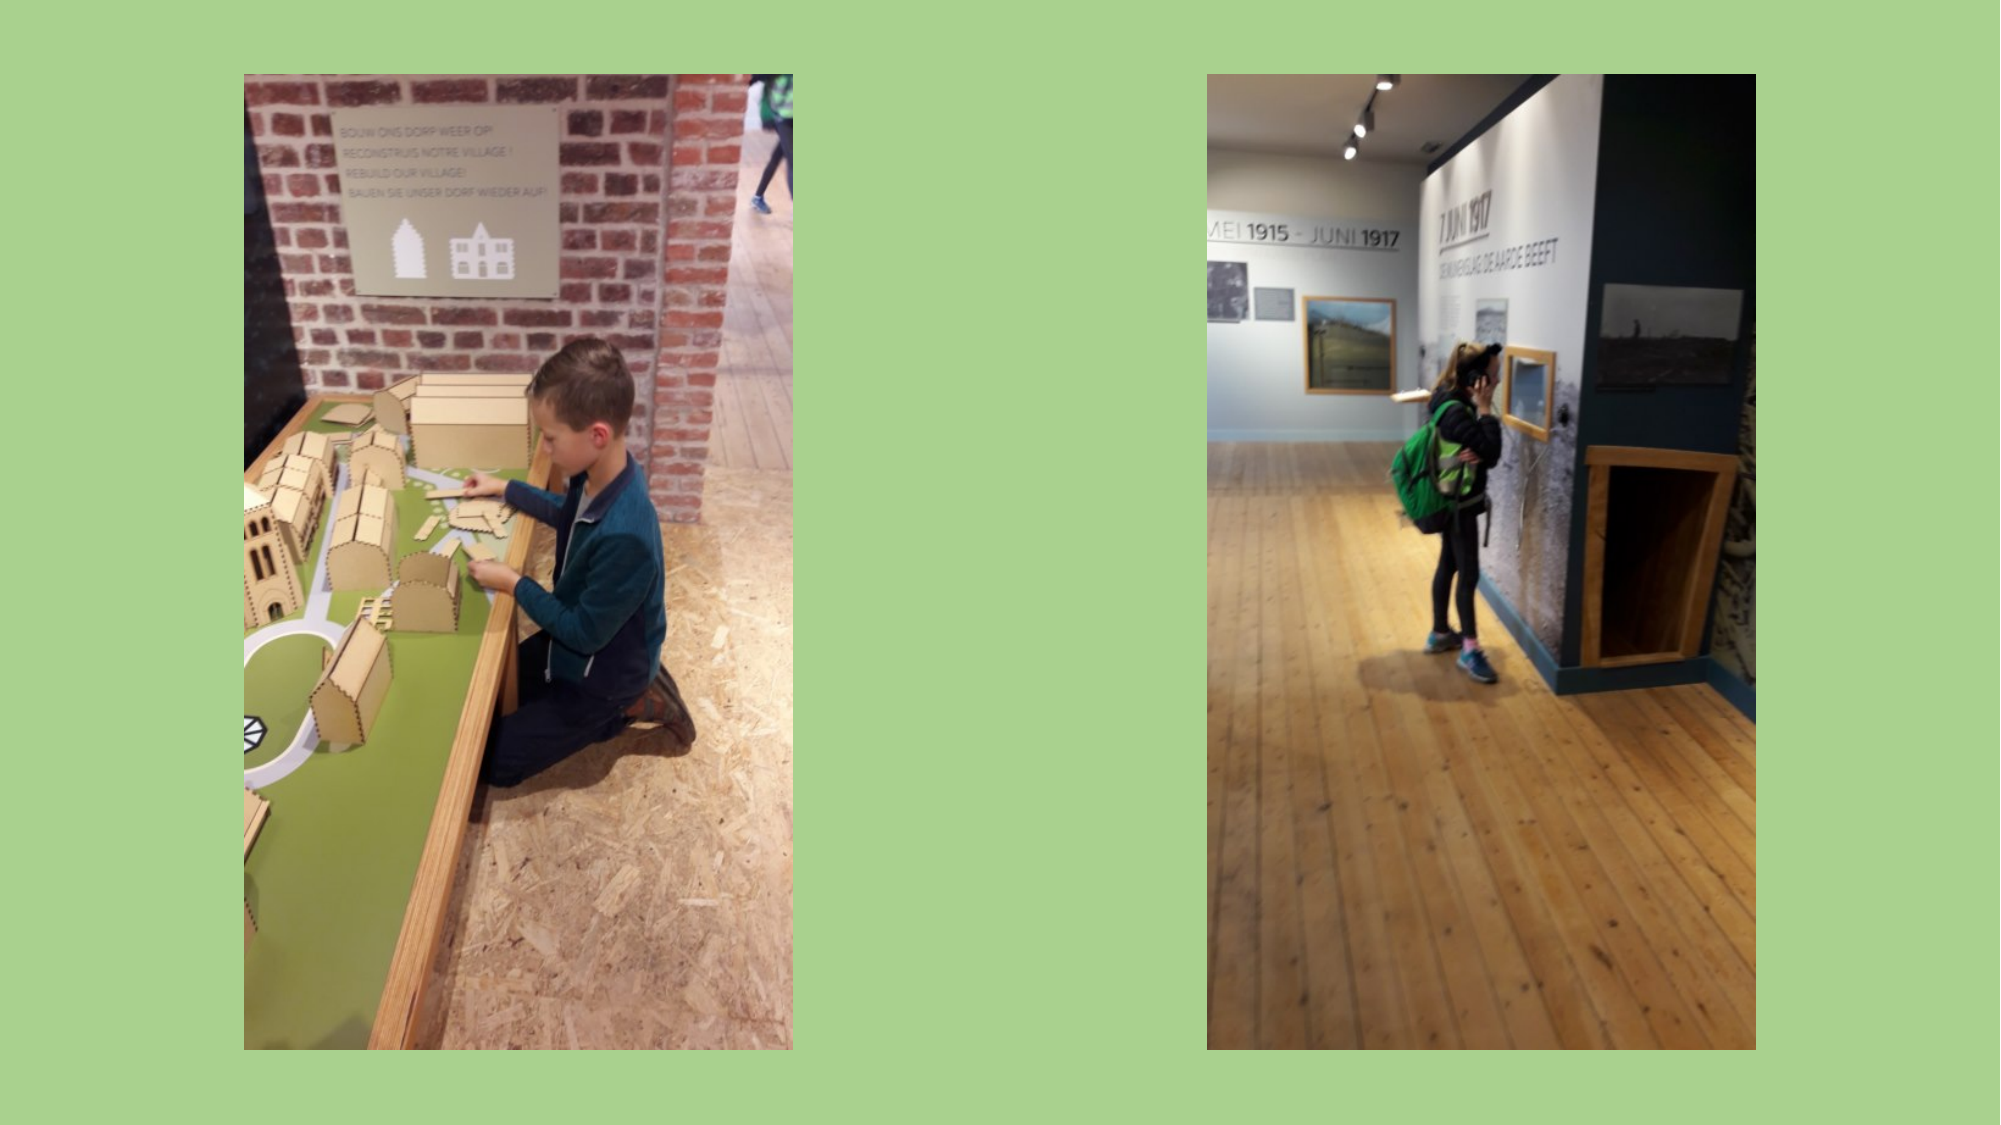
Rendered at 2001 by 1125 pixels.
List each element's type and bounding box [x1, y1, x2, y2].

picture [1206, 74, 1756, 1050]
picture [244, 74, 793, 1050]
